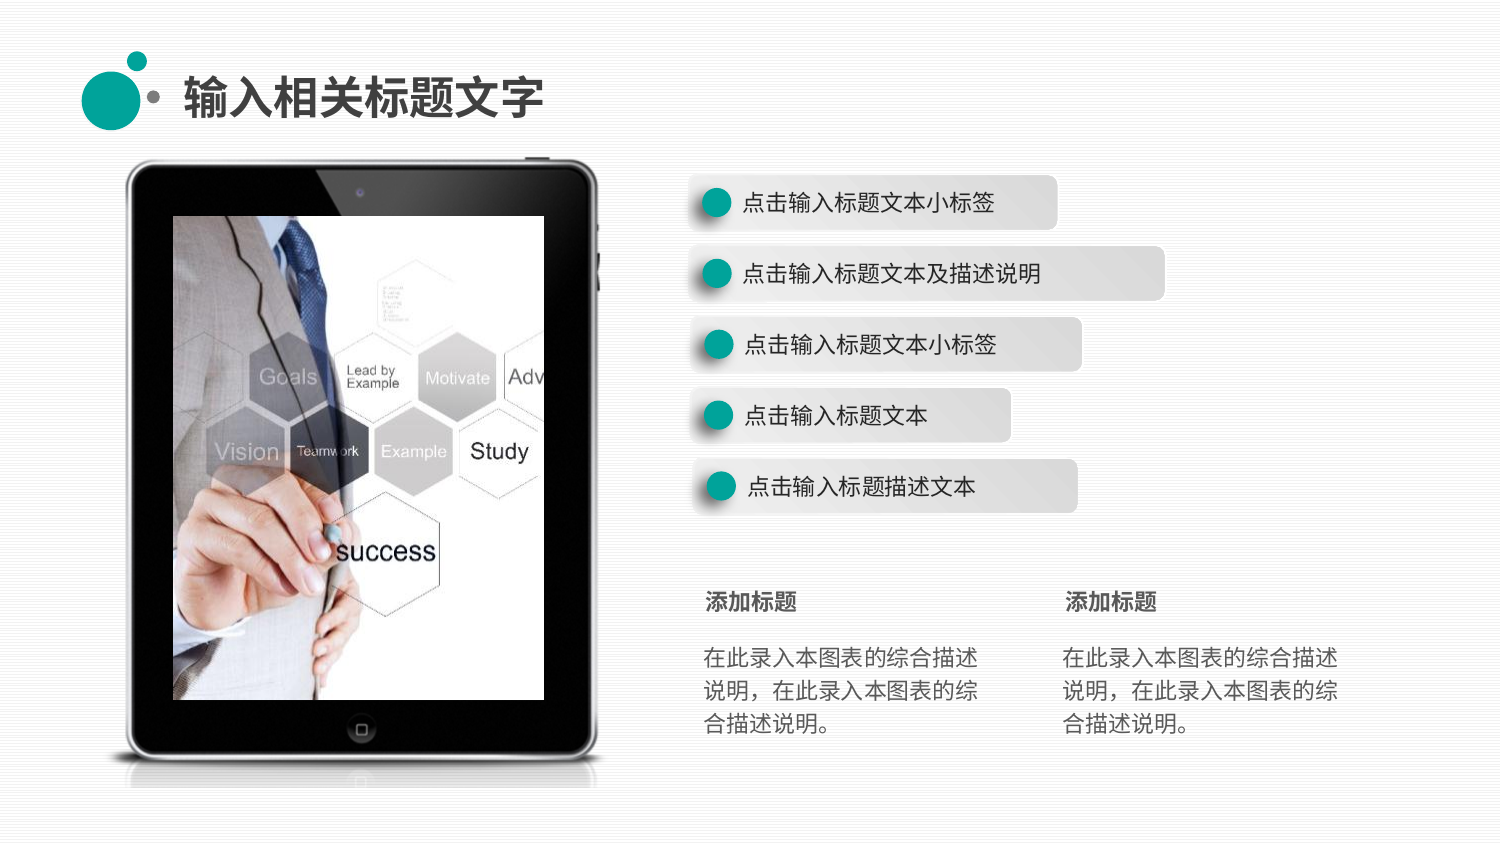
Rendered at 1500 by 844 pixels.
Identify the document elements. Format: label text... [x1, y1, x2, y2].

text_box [690, 315, 1085, 373]
text_box 输入相关标题文字 [172, 63, 728, 129]
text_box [689, 386, 1014, 444]
text_box 在此录入本图表的综合描述说明，在此录入本图表的综合描述说明。 [688, 630, 1005, 745]
text_box 添加标题 [690, 579, 829, 623]
text_box 在此录入本图表的综合描述说明，在此录入本图表的综合描述说明。 [1047, 630, 1365, 745]
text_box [688, 244, 1167, 302]
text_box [96, 139, 620, 788]
text_box 添加标题 [1050, 579, 1189, 623]
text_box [688, 173, 1060, 232]
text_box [692, 457, 1078, 515]
